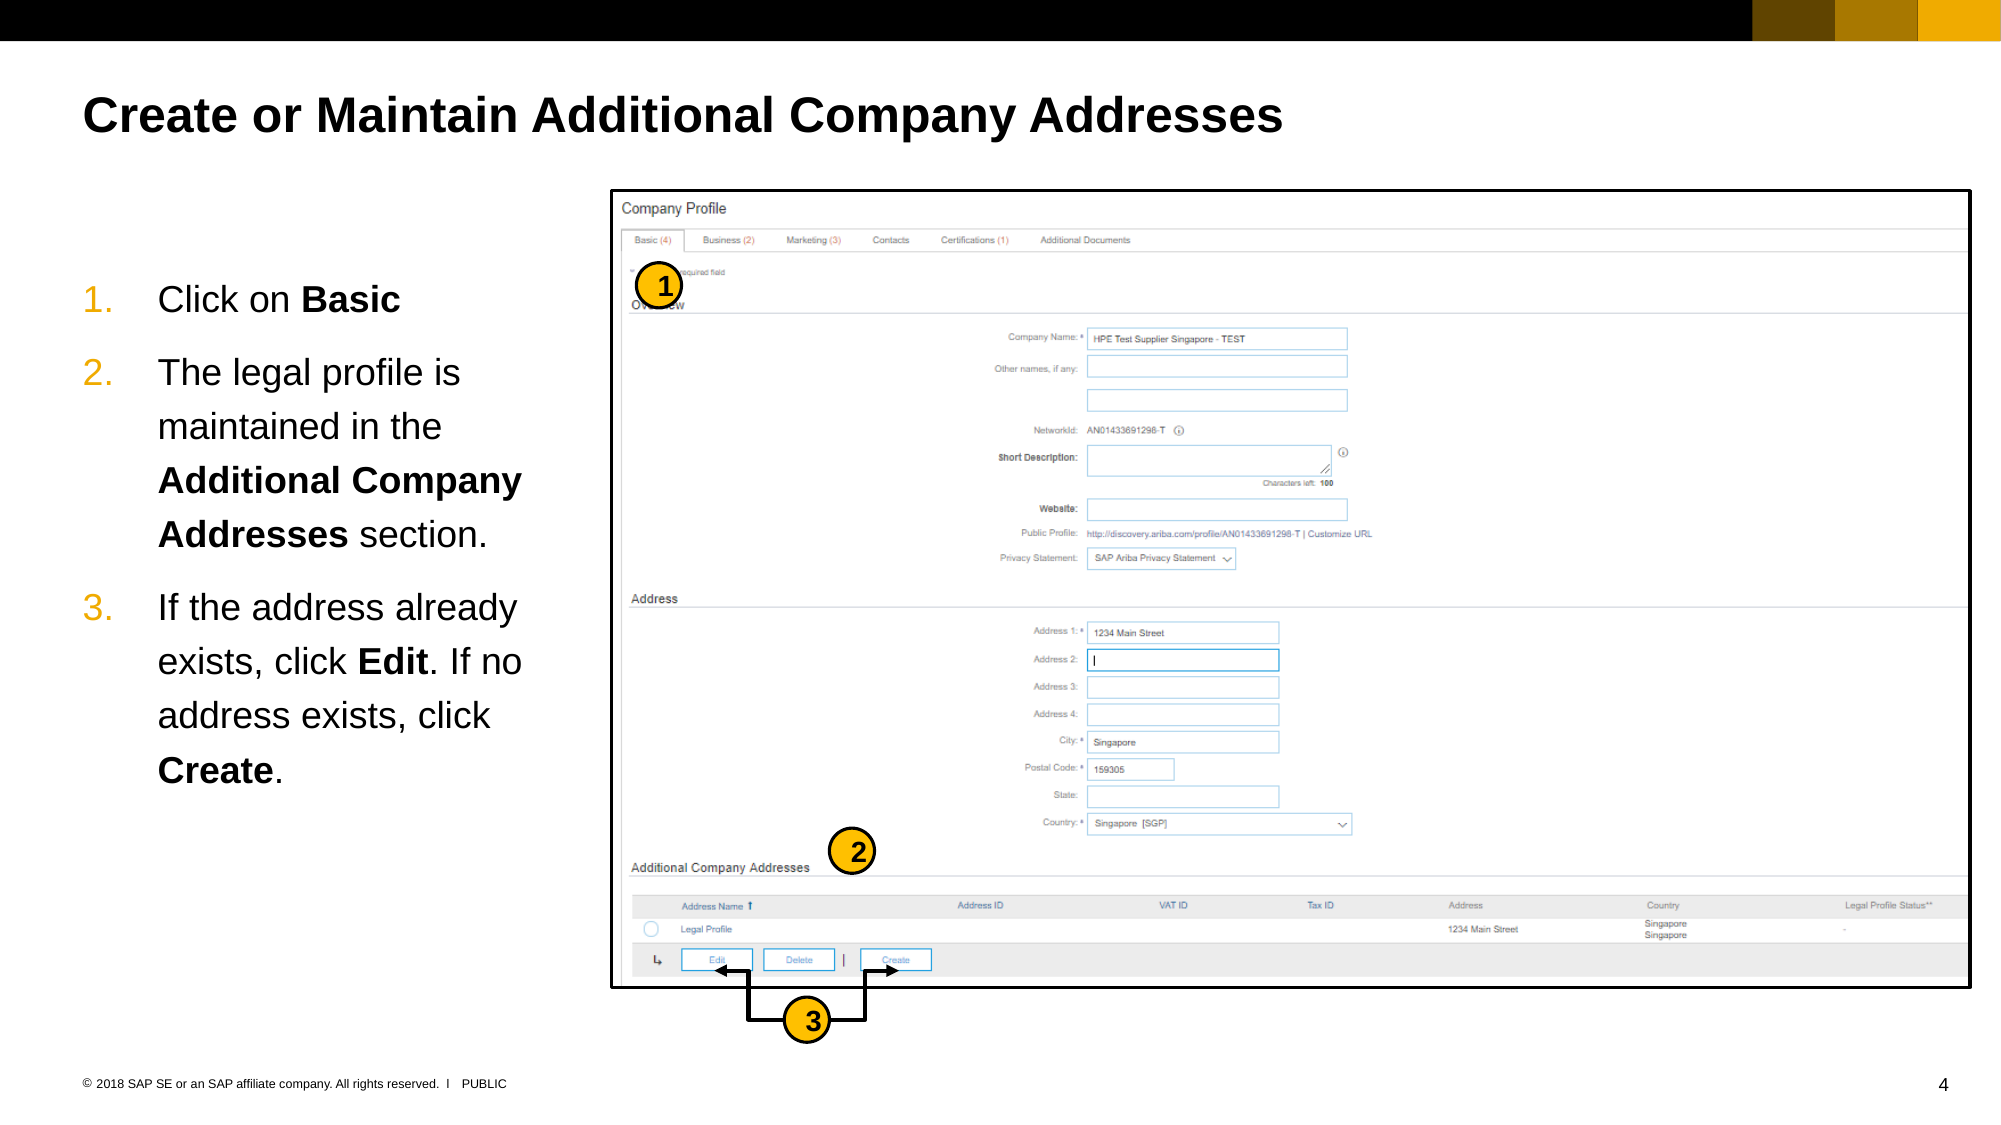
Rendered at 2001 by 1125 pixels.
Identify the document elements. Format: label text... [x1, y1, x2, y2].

title Create or Maintain Additional Company Addresses [82, 82, 1918, 144]
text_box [829, 970, 900, 1021]
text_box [714, 970, 785, 1021]
list Click on Basic The legal profile is maintained in the Additional Company Addresses section. If the address already exists, click Edit. If no address exists, click Create. [82, 265, 590, 1040]
text_box 3 [786, 997, 828, 1043]
picture [612, 191, 1969, 987]
